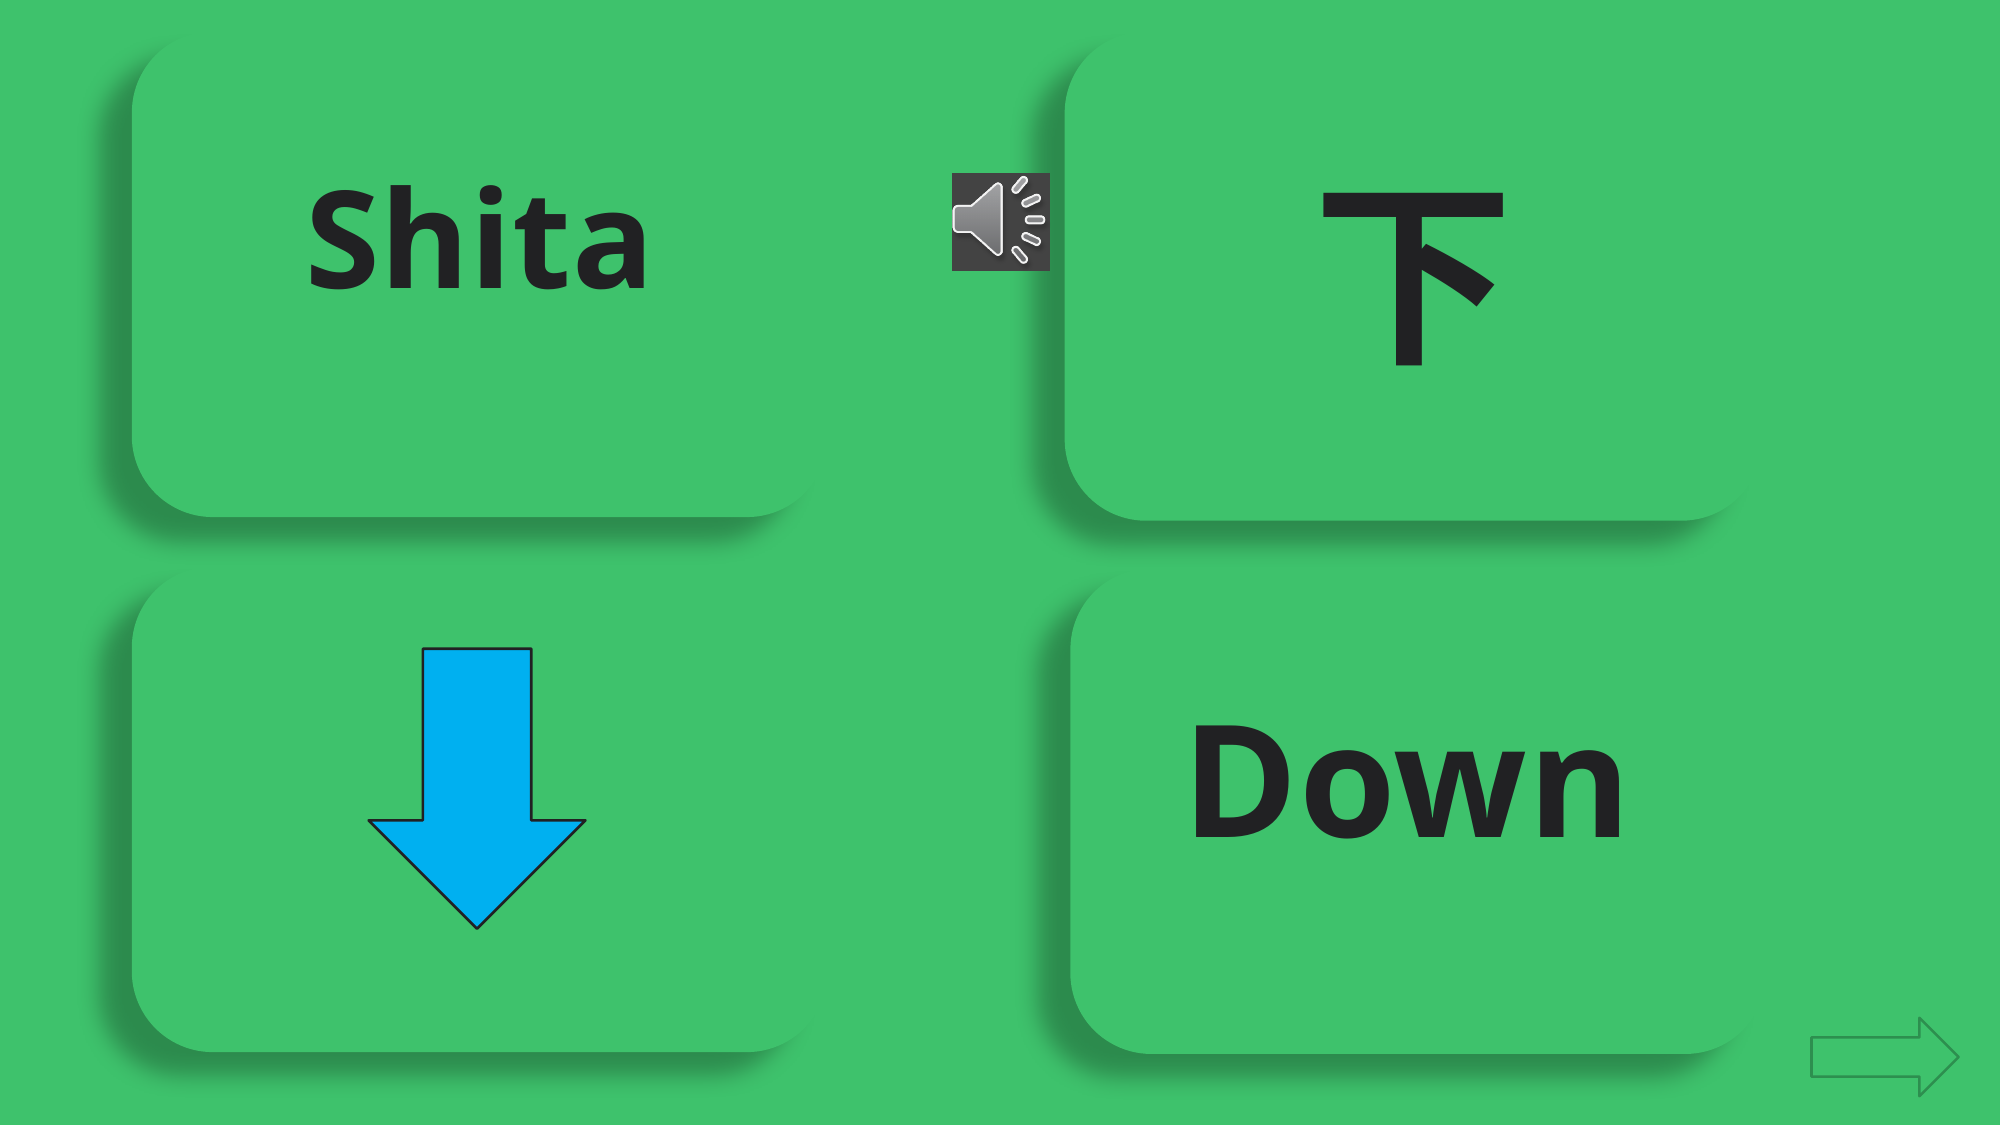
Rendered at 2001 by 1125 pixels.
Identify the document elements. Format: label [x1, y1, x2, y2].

text_box [131, 31, 829, 518]
text_box [1810, 1016, 1960, 1098]
text_box [131, 566, 829, 1053]
picture [951, 172, 1052, 273]
text_box [1064, 31, 1764, 521]
text_box [1070, 568, 1767, 1055]
